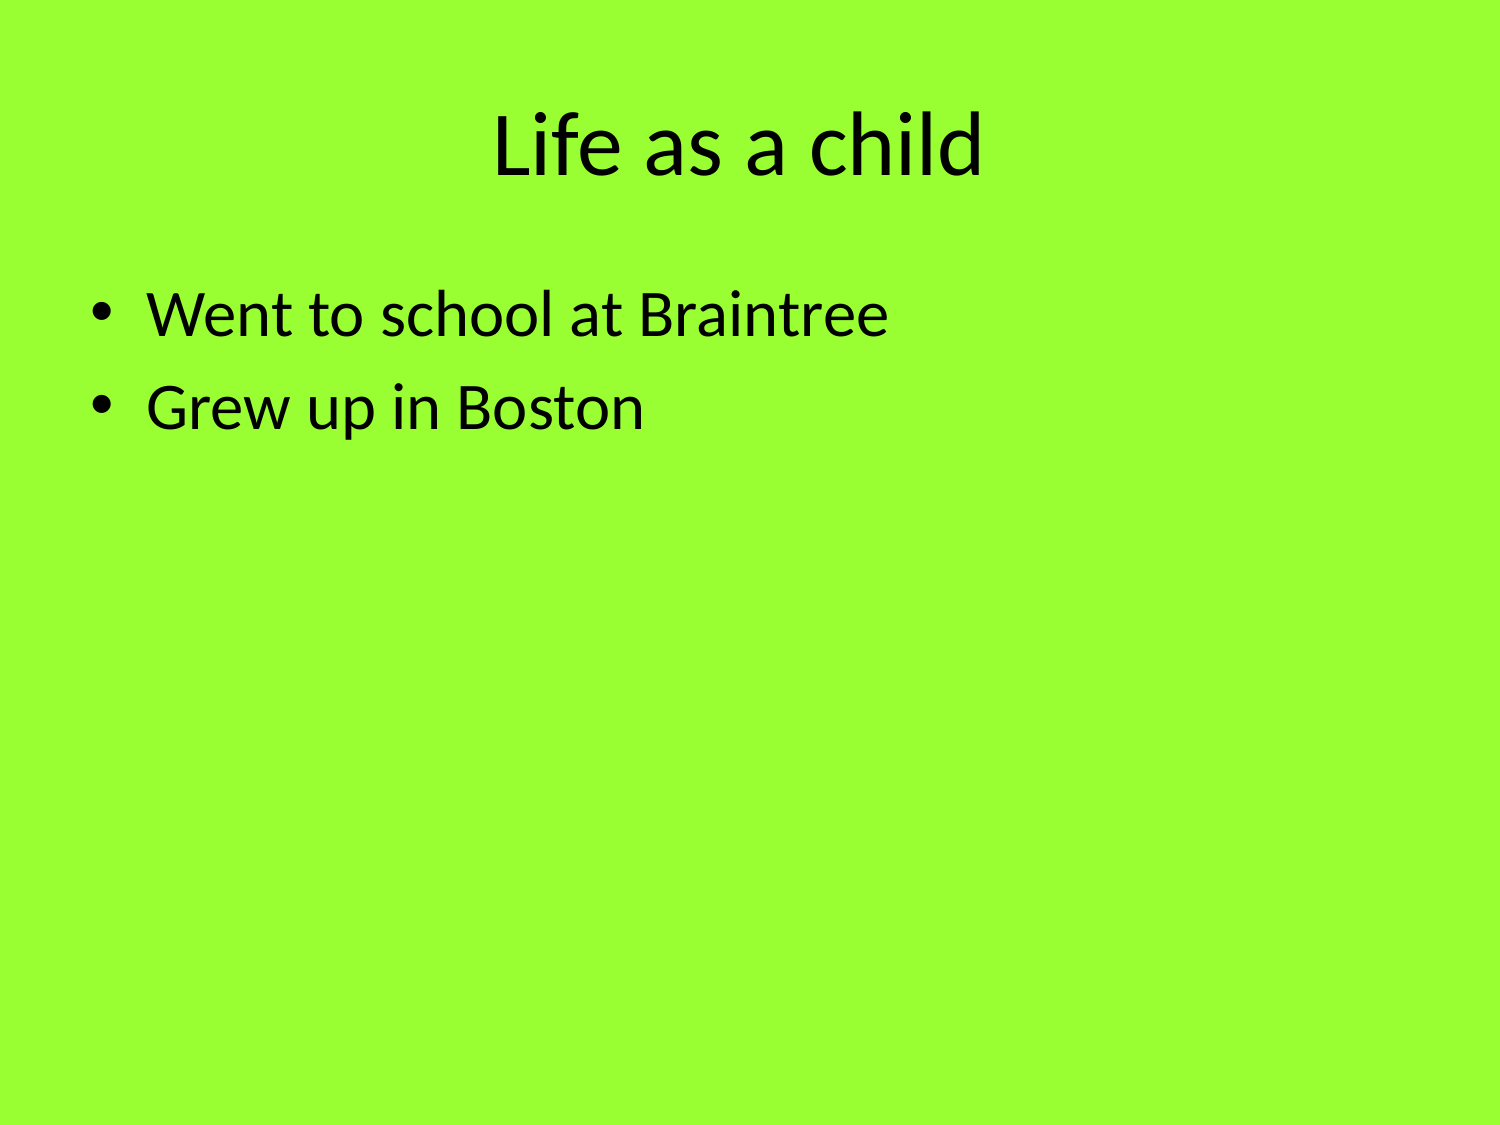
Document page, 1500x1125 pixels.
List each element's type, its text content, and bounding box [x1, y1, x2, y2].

title Life as a child [75, 45, 1425, 233]
list Went to school at Braintree Grew up in Boston [75, 262, 1425, 1005]
